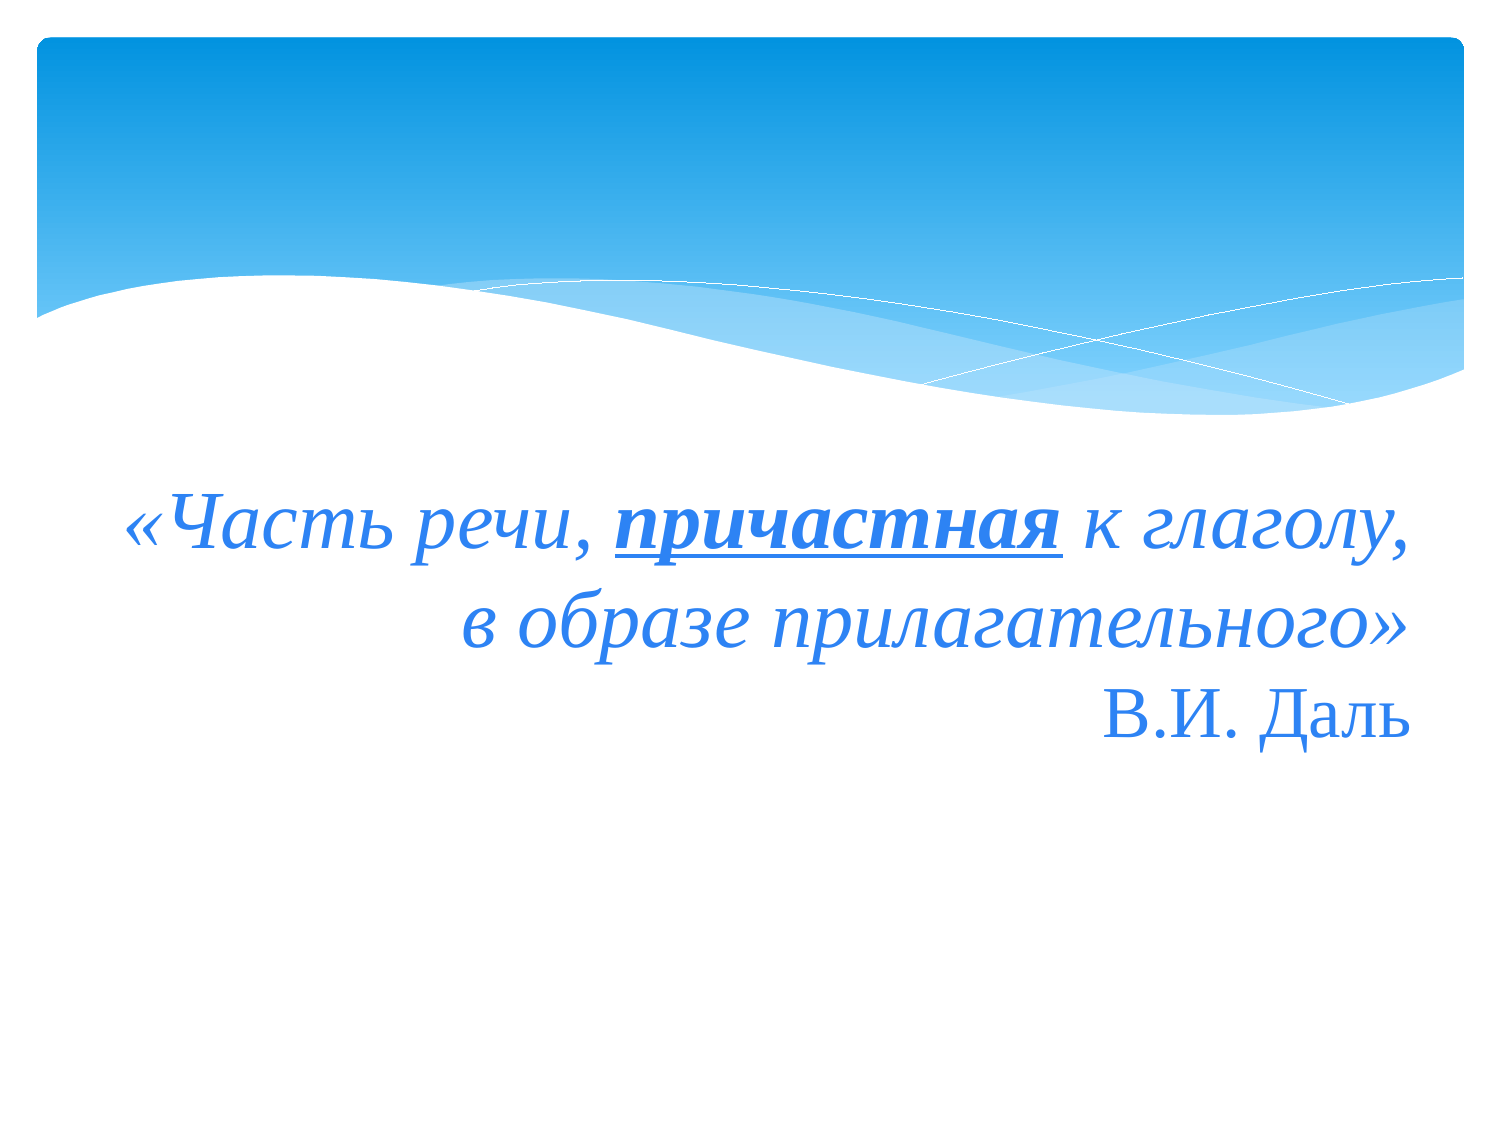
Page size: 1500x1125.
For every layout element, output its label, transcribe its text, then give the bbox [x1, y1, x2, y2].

title «Часть речи, причастная к глаголу, в образе прилагательного» В.И. Даль [76, 456, 1427, 763]
